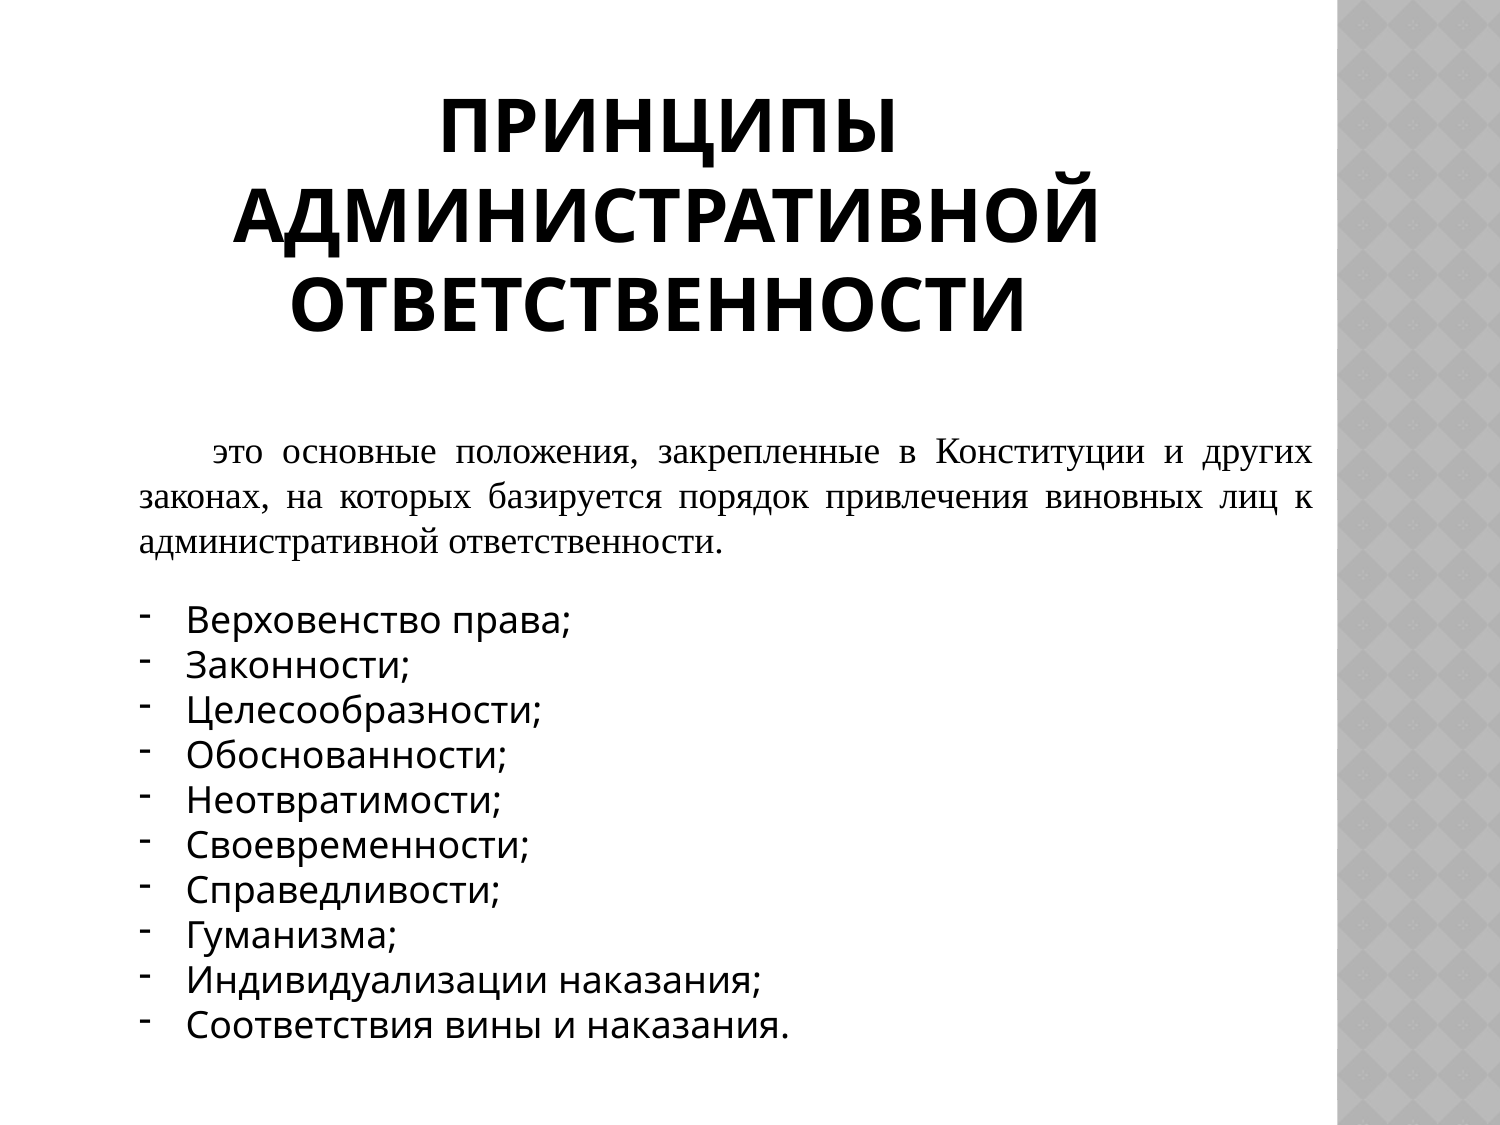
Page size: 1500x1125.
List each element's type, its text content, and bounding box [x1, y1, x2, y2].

text_box это основные положения, закрепленные в Конституции и других законах, на которых базируется порядок привлечения виновных лиц к административной ответственности. Верховенство права; Законности; Целесообразности; Обоснованности; Неотвратимости; Своевременности; Справедливости; Гуманизма; Индивидуализации наказания; Соответствия вины и наказания. [123, 418, 1329, 1106]
list [75, 397, 1294, 1059]
title Принципы административной ответственности [75, 78, 1263, 347]
